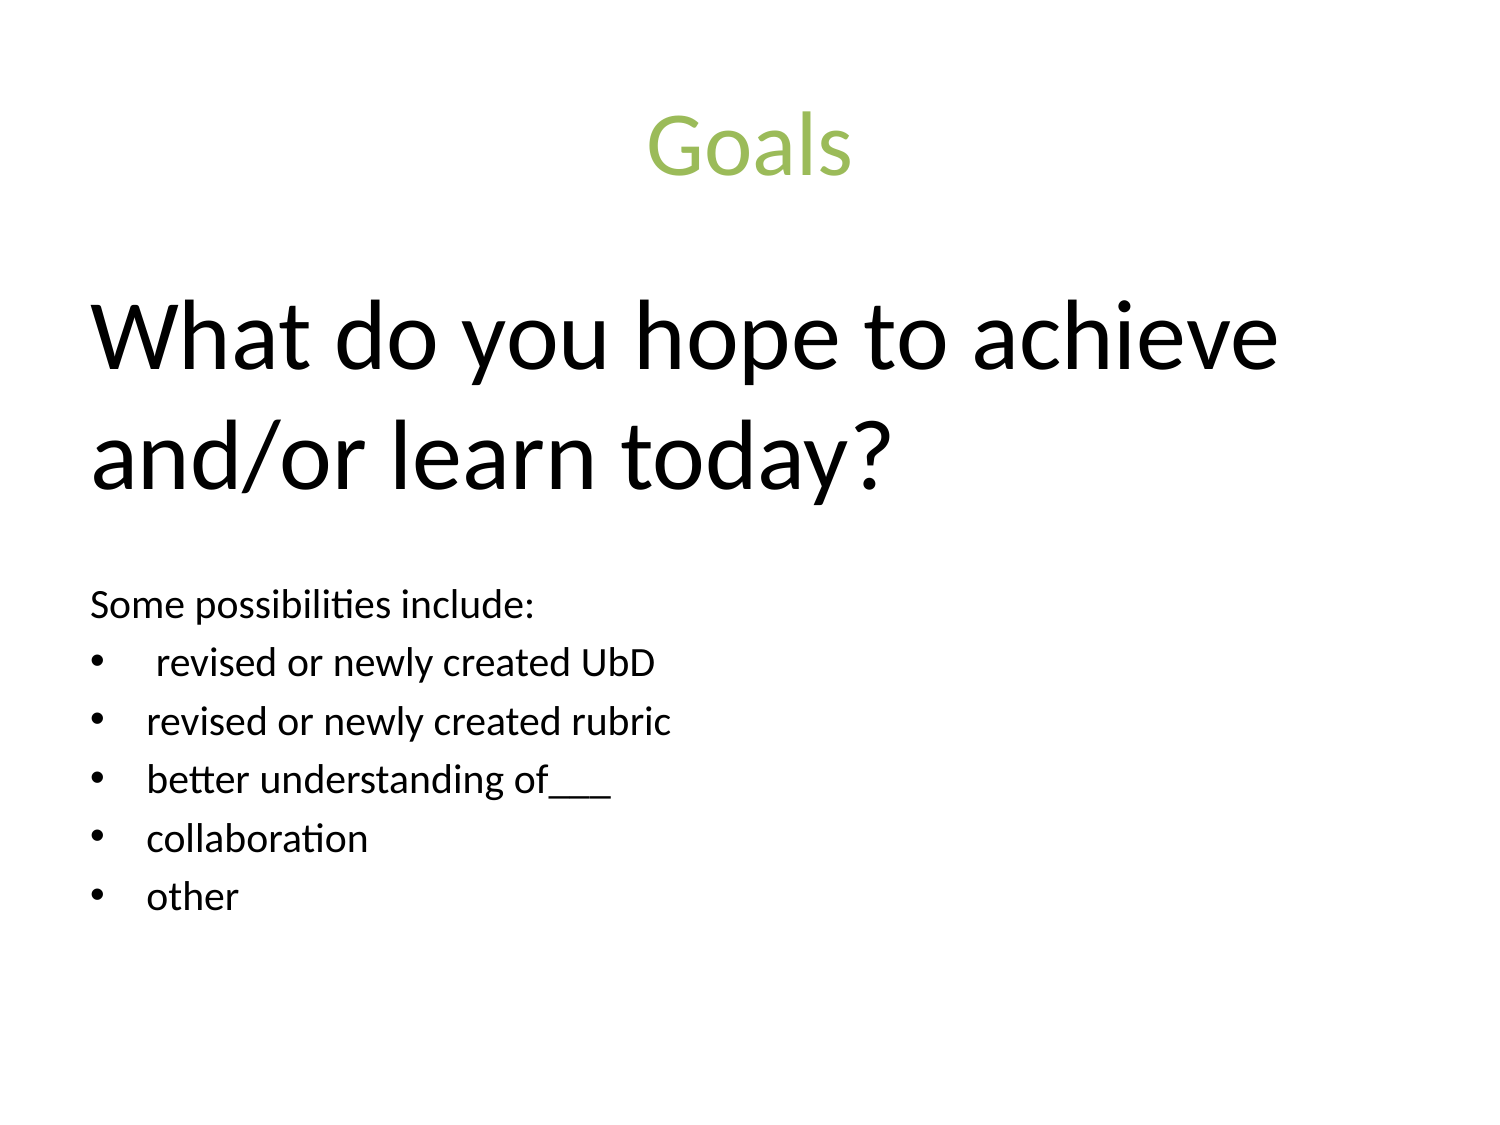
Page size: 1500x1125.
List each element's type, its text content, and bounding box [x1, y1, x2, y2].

list What do you hope to achieve and/or learn today? Some possibilities include: revised or newly created UbD revised or newly created rubric better understanding of___ collaboration other [75, 262, 1425, 1005]
title Goals [75, 45, 1425, 233]
